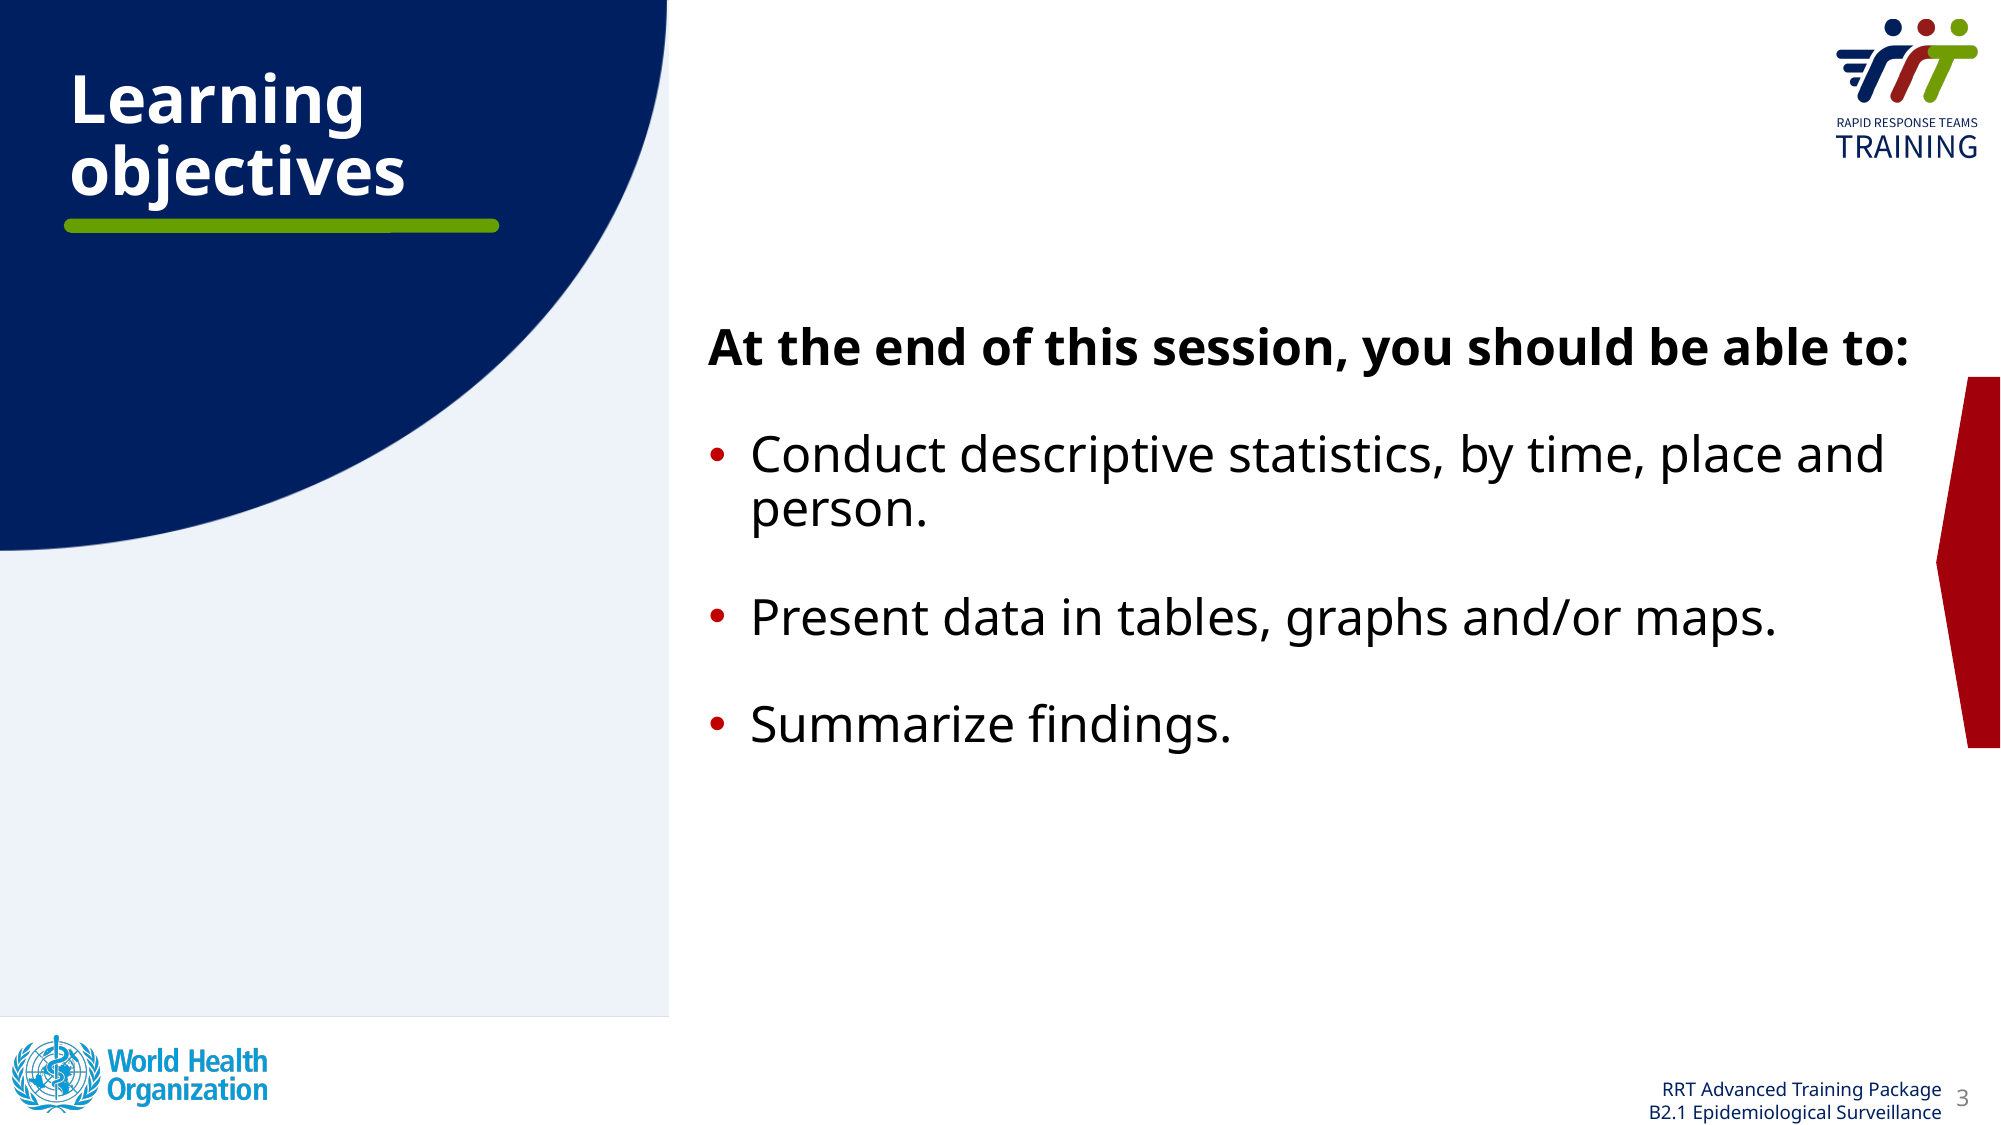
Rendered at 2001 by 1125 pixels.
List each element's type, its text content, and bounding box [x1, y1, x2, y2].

picture [12, 1083, 48, 1113]
picture [12, 1035, 267, 1113]
title Learning objectives [61, 49, 599, 227]
picture [1835, 19, 1978, 167]
list At the end of this session, you should be able to: Conduct descriptive statistics, by time, place and person. Present data in tables, graphs and/or maps. Summarize findings. [700, 313, 1937, 1049]
picture [58, 1050, 64, 1058]
picture [0, 0, 669, 1018]
